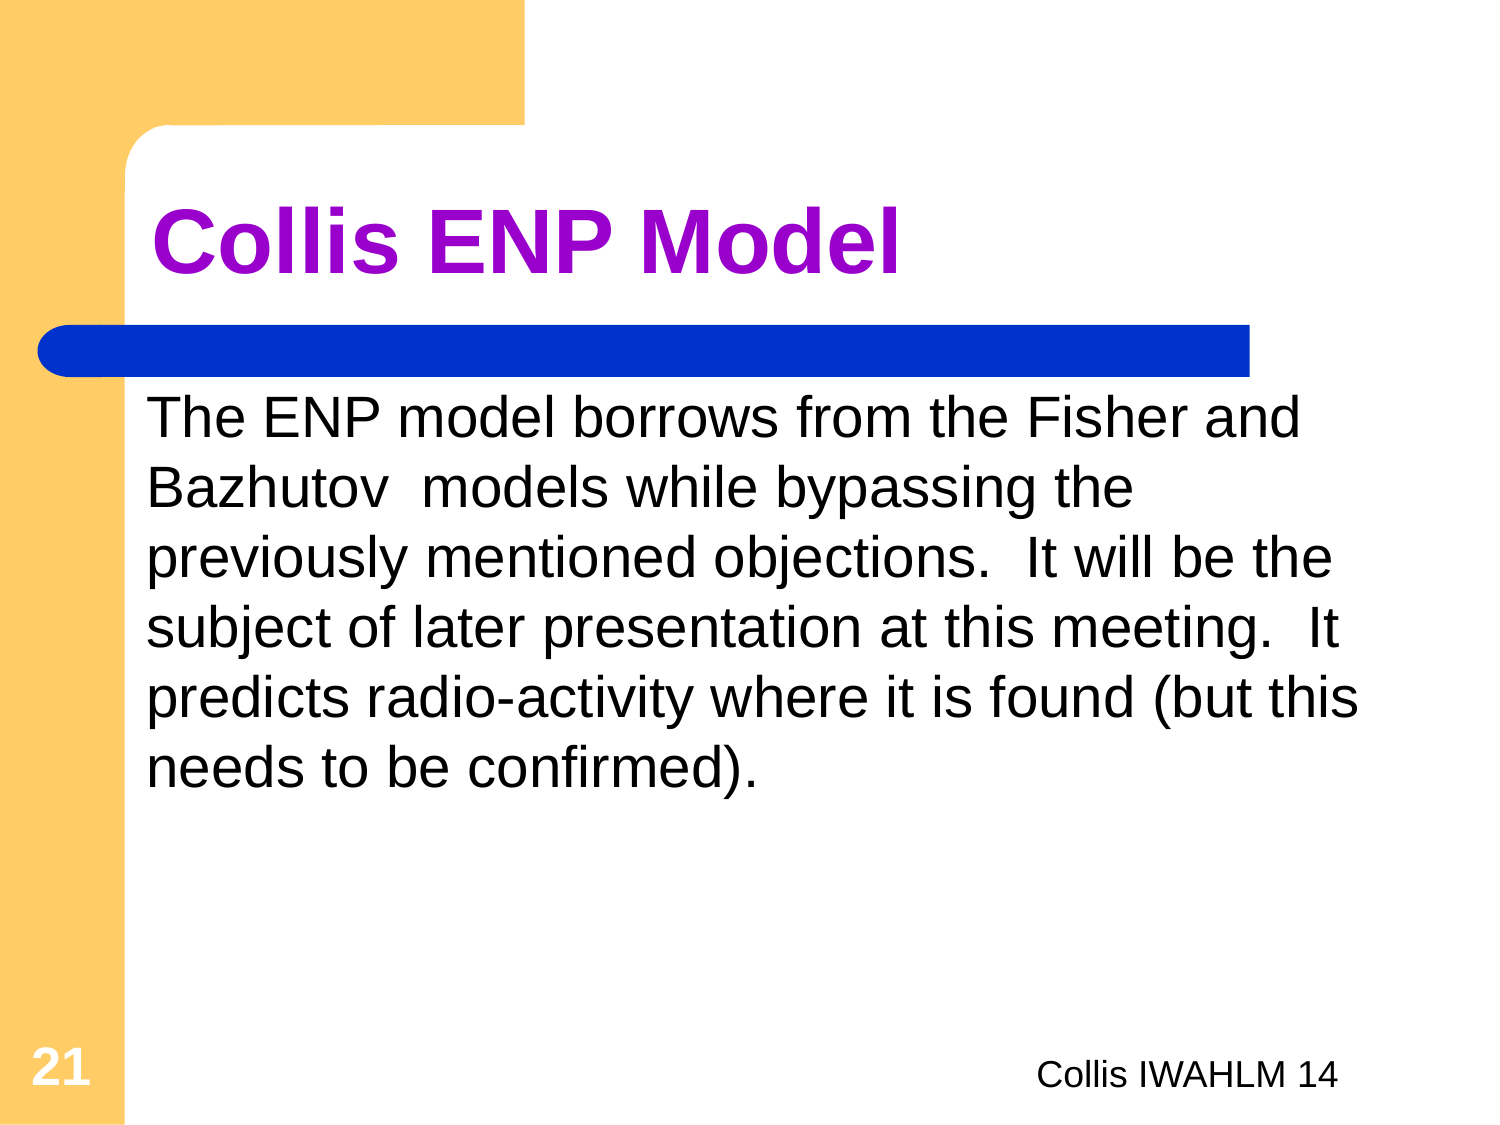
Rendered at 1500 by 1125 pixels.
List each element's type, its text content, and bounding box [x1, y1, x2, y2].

text_box 21 [13, 1023, 111, 1105]
footer Collis IWAHLM 14 [949, 1024, 1426, 1103]
text_box Collis ENP Model [136, 136, 1413, 301]
text_box The ENP model borrows from the Fisher and Bazhutov models while bypassing the previously mentioned objections. It will be the subject of later presentation at this meeting. It predicts radio-activity where it is found (but this needs to be confirmed). [131, 371, 1394, 1105]
